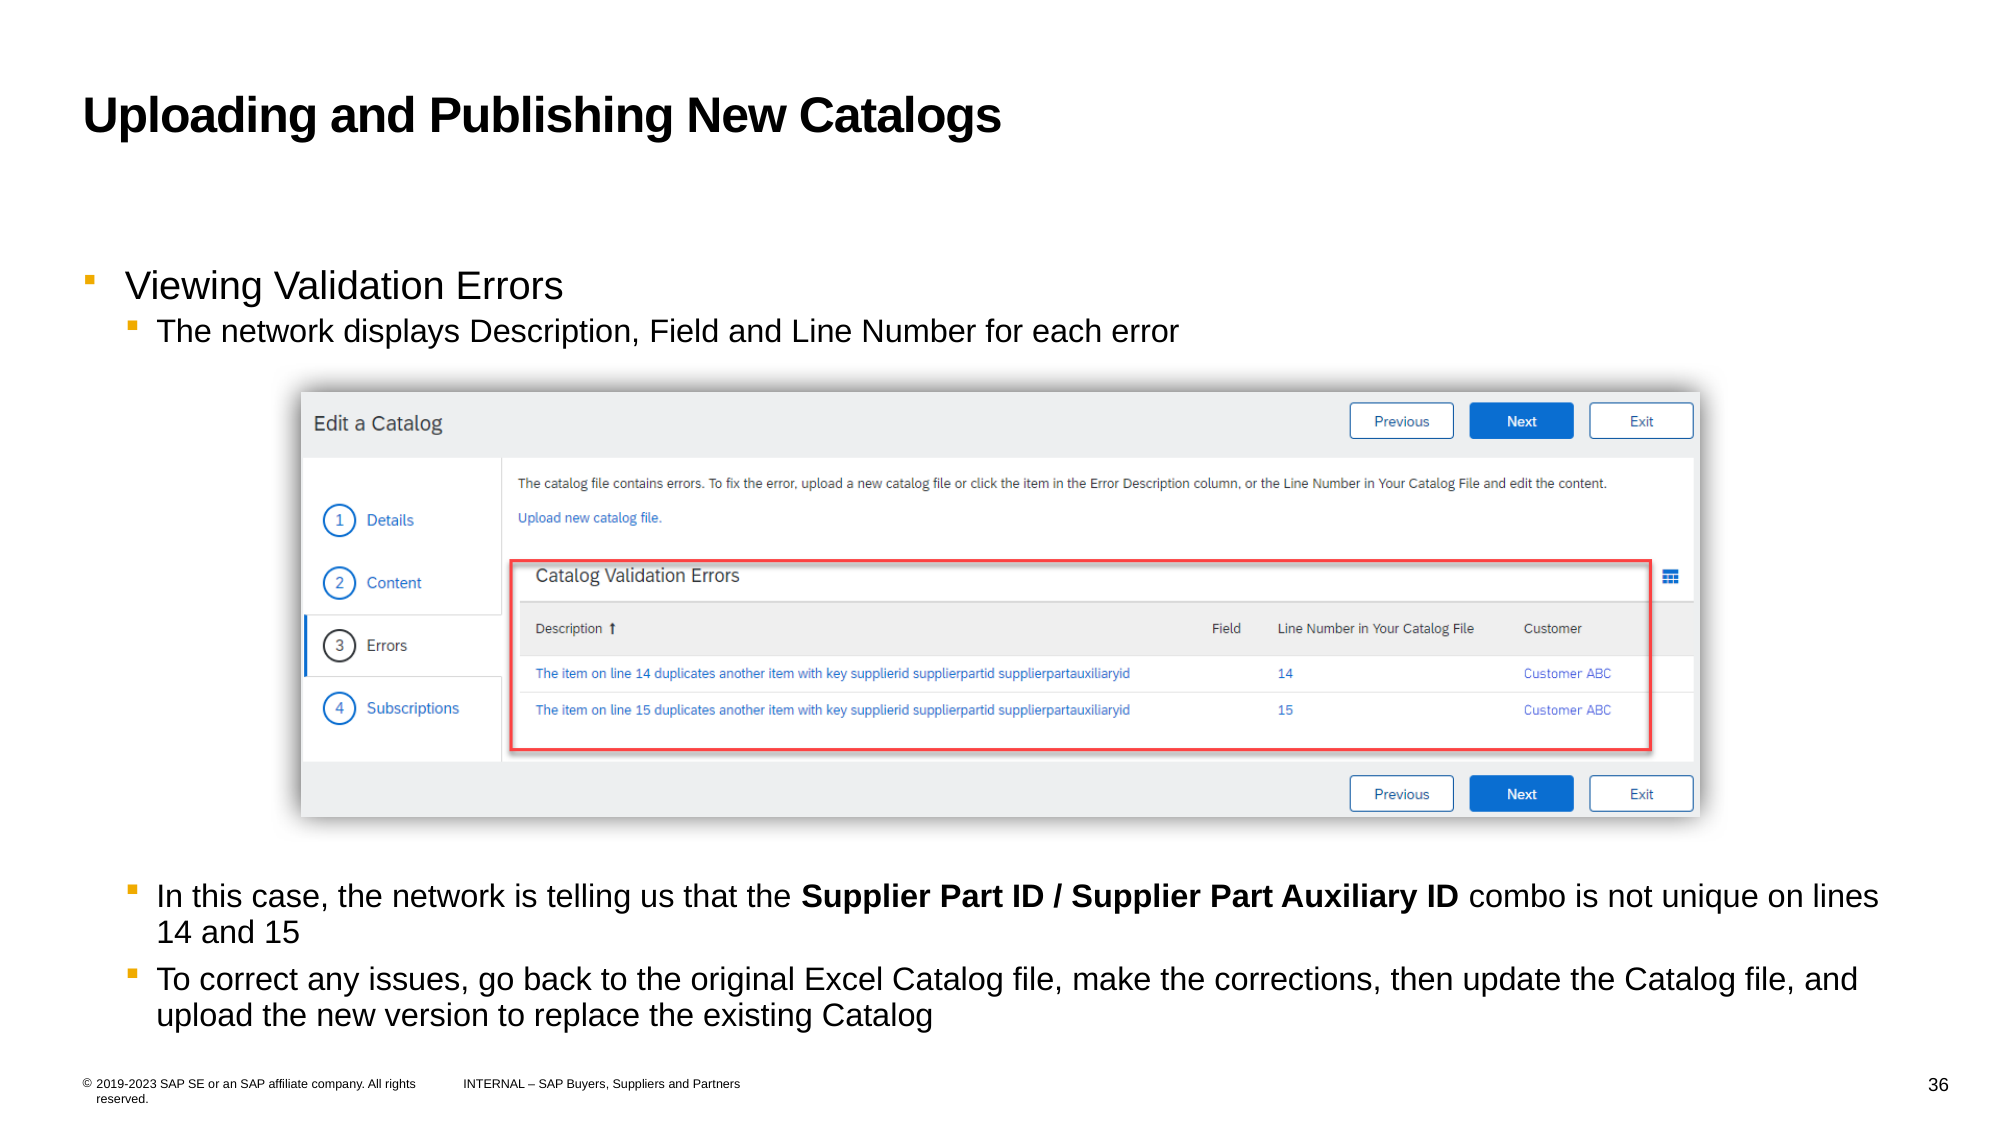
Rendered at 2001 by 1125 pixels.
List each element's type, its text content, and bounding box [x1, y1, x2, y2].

list Viewing Validation Errors The network displays Description, Field and Line Number for each error In this case, the network is telling us that the Supplier Part ID / Supplier Part Auxiliary ID combo is not unique on lines 14 and 15 To correct any issues, go back to the original Excel Catalog file, make the corrections, then update the Catalog file, and upload the new version to replace the existing Catalog [82, 265, 1918, 1040]
title Uploading and Publishing New Catalogs [82, 82, 1918, 144]
picture [300, 392, 1700, 817]
